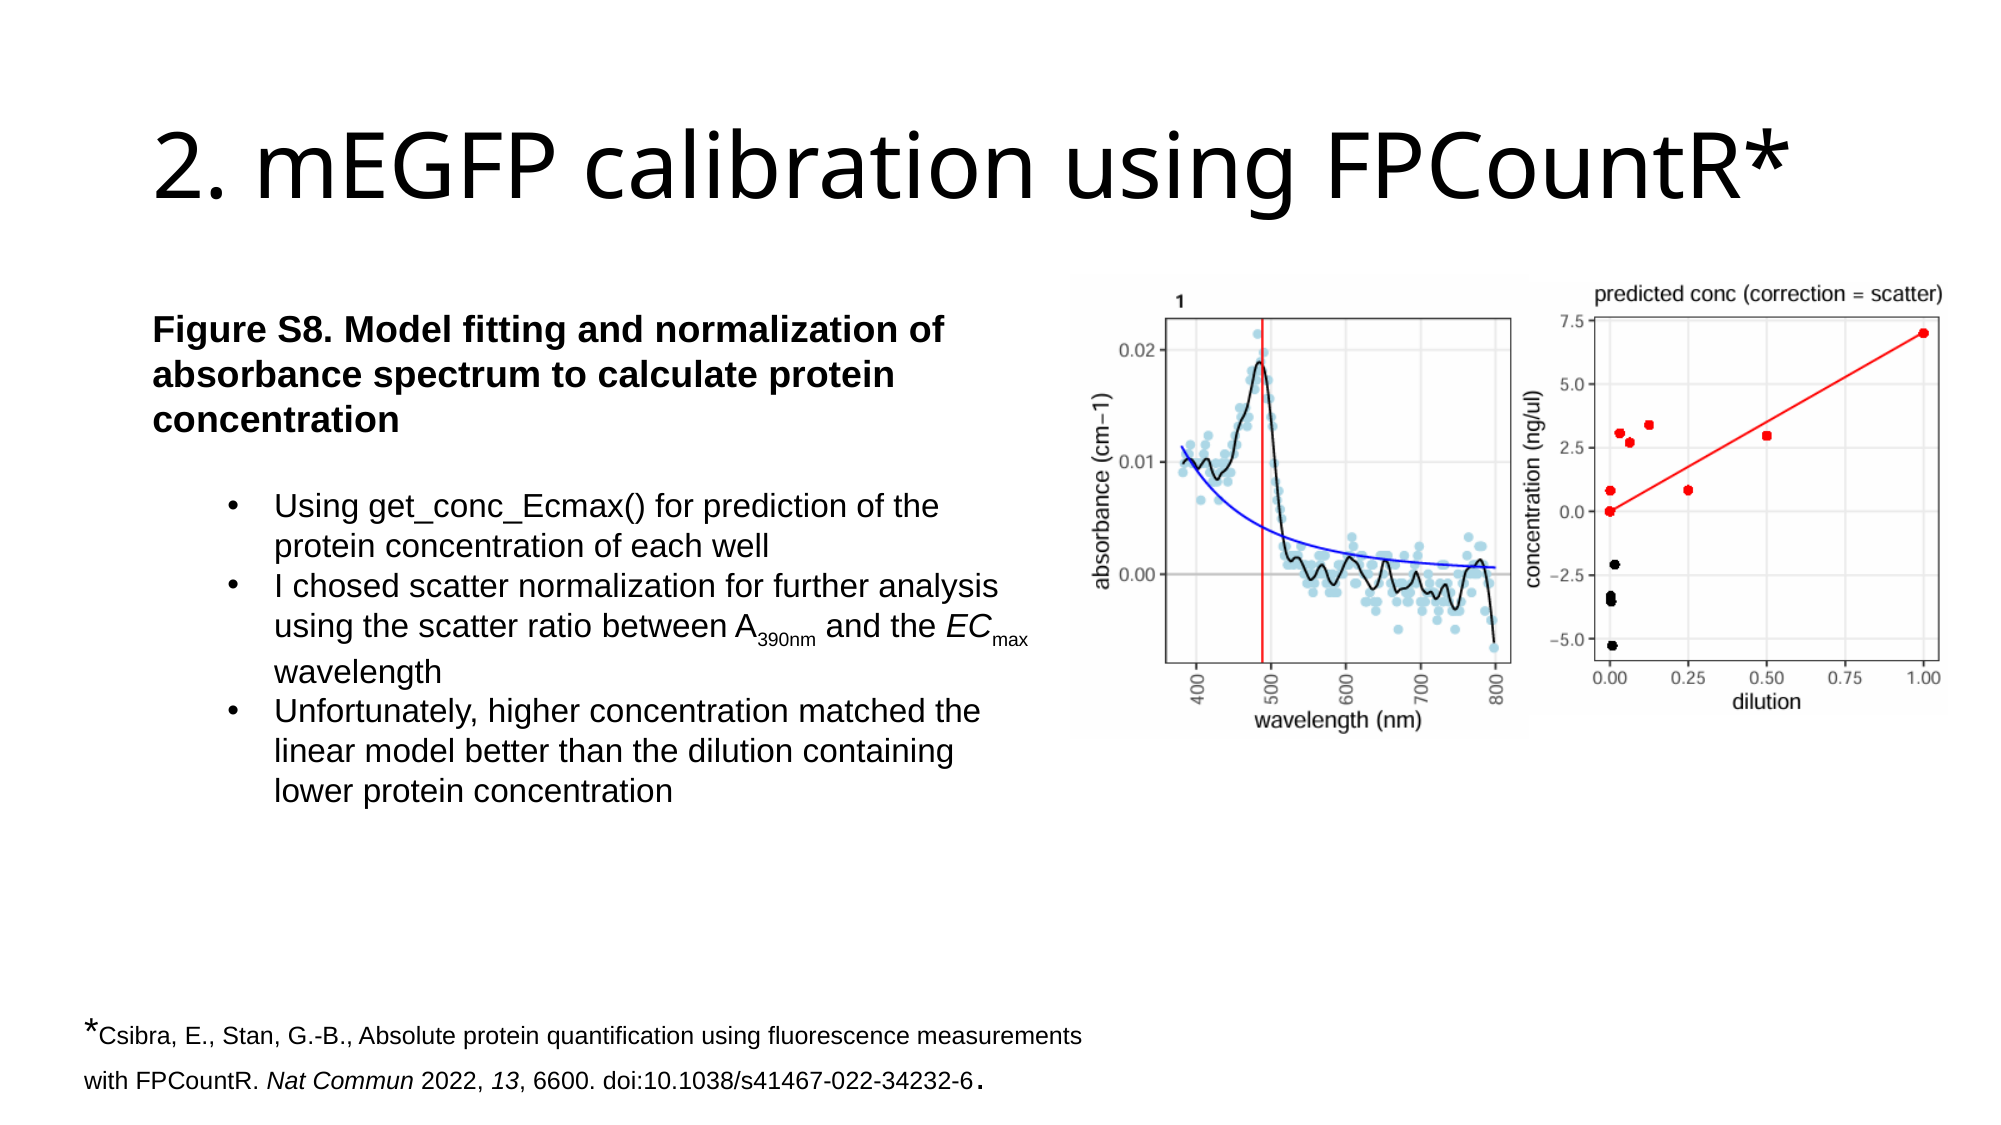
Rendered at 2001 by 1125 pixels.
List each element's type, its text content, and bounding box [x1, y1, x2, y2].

text_box *Csibra, E., Stan, G.-B., Absolute protein quantification using fluorescence measurements with FPCountR. Nat Commun 2022, 13, 6600. doi:10.1038/s41467-022-34232-6. [69, 1000, 1104, 1105]
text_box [1069, 274, 1948, 739]
title 2. mEGFP calibration using FPCountR* [137, 59, 1863, 278]
text_box Figure S8. Model fitting and normalization of absorbance spectrum to calculate protein concentration Using get_conc_Ecmax() for prediction of the protein concentration of each well I chosed scatter normalization for further analysis using the scatter ratio between A390nm and the ECmax wavelength Unfortunately, higher concentration matched the linear model better than the dilution containing lower protein concentration [137, 297, 1059, 1000]
